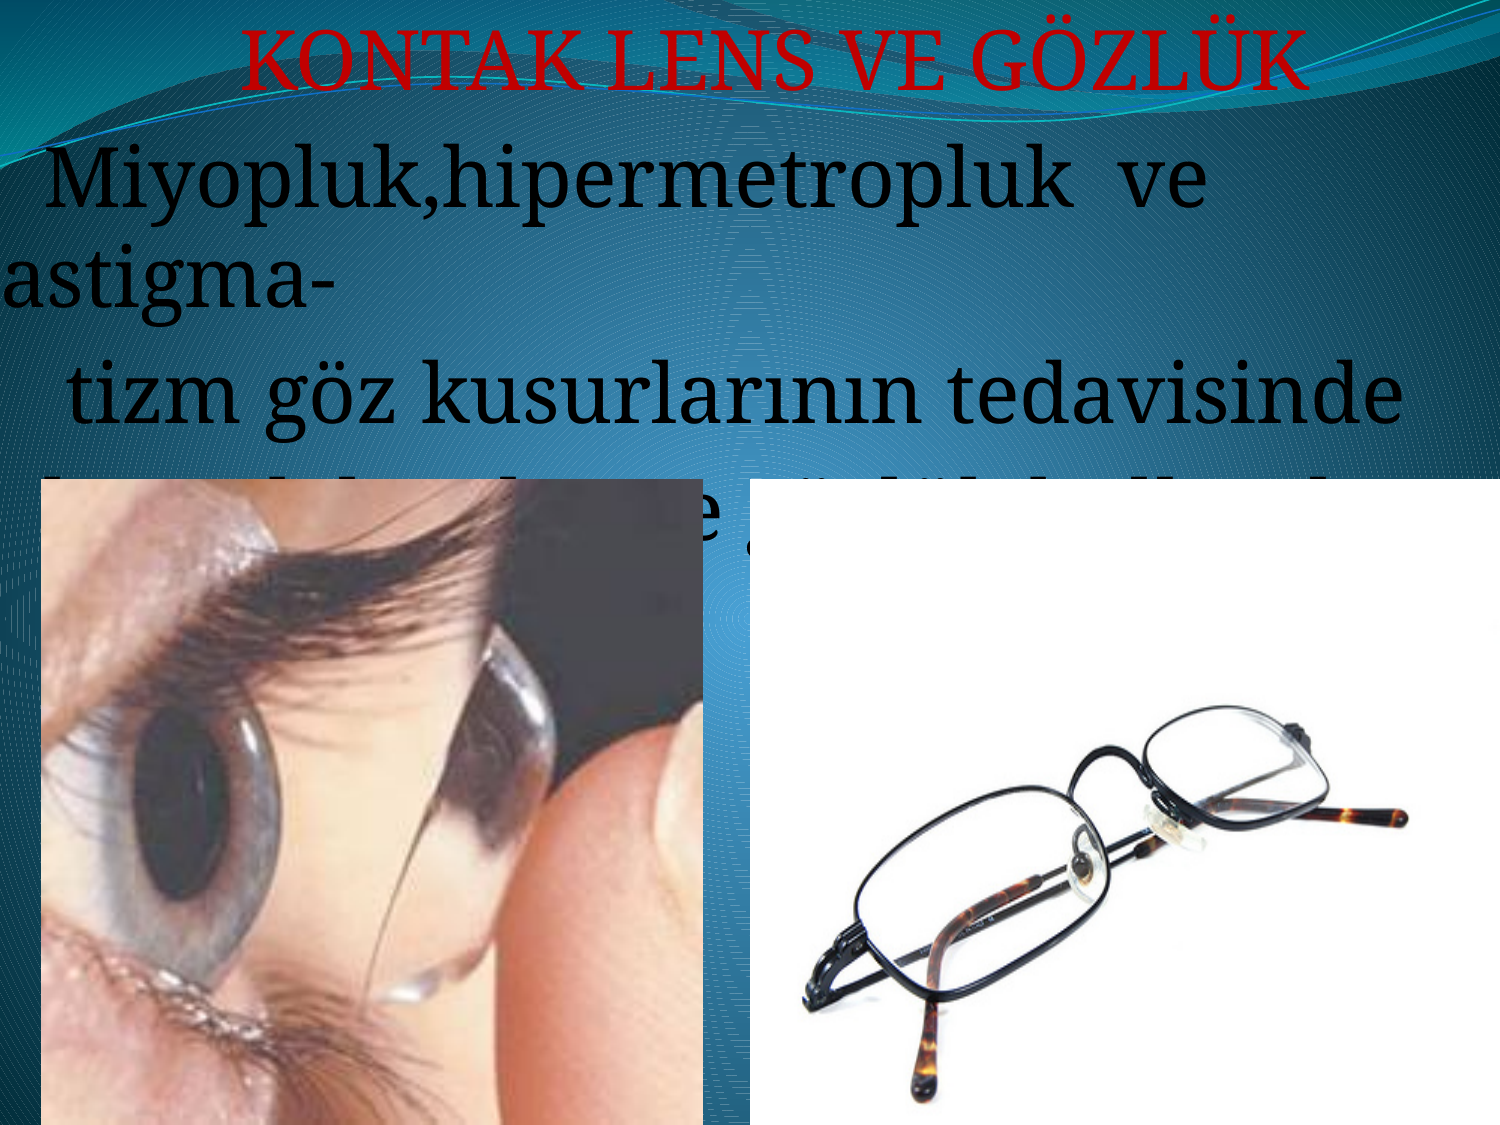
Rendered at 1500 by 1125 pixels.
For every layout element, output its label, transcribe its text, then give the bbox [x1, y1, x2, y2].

subtitle KONTAK LENS VE GÖZLÜK Miyopluk,hipermetropluk ve astigma- tizm göz kusurlarının tedavisinde kontak lensler ve gözlük kullanılır. [0, 0, 1500, 1125]
picture [41, 479, 703, 1125]
picture [749, 479, 1500, 1125]
